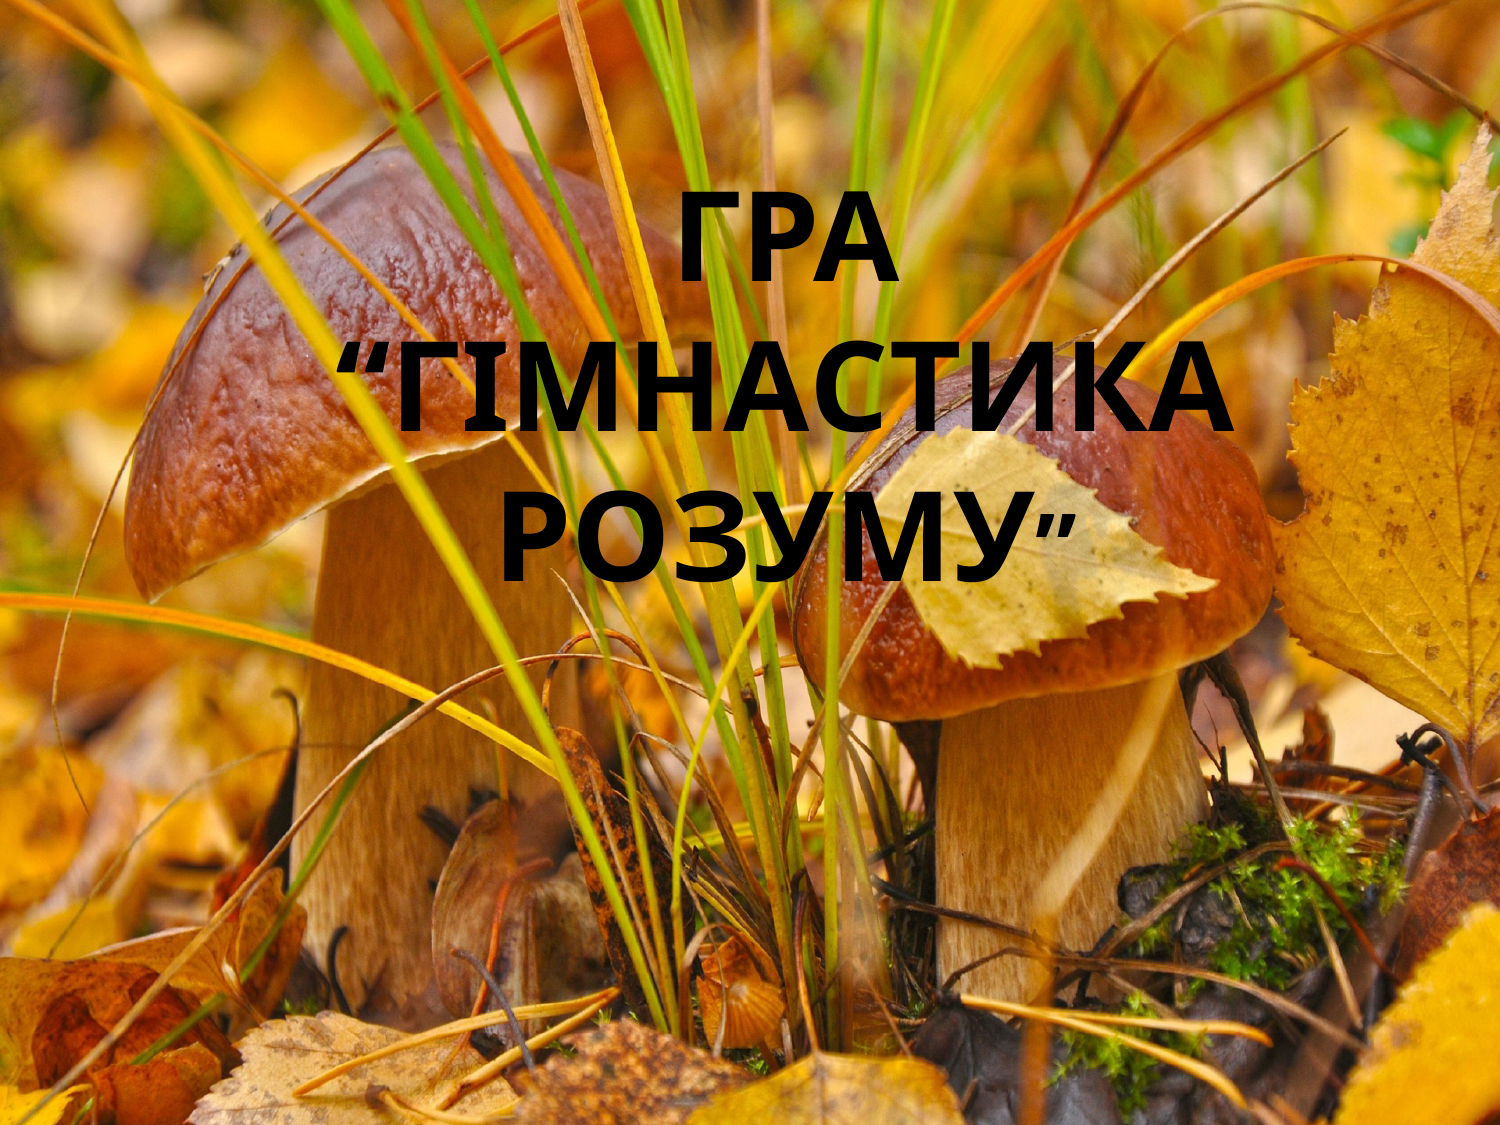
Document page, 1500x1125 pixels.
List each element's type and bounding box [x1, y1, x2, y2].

list [0, 0, 1500, 1125]
